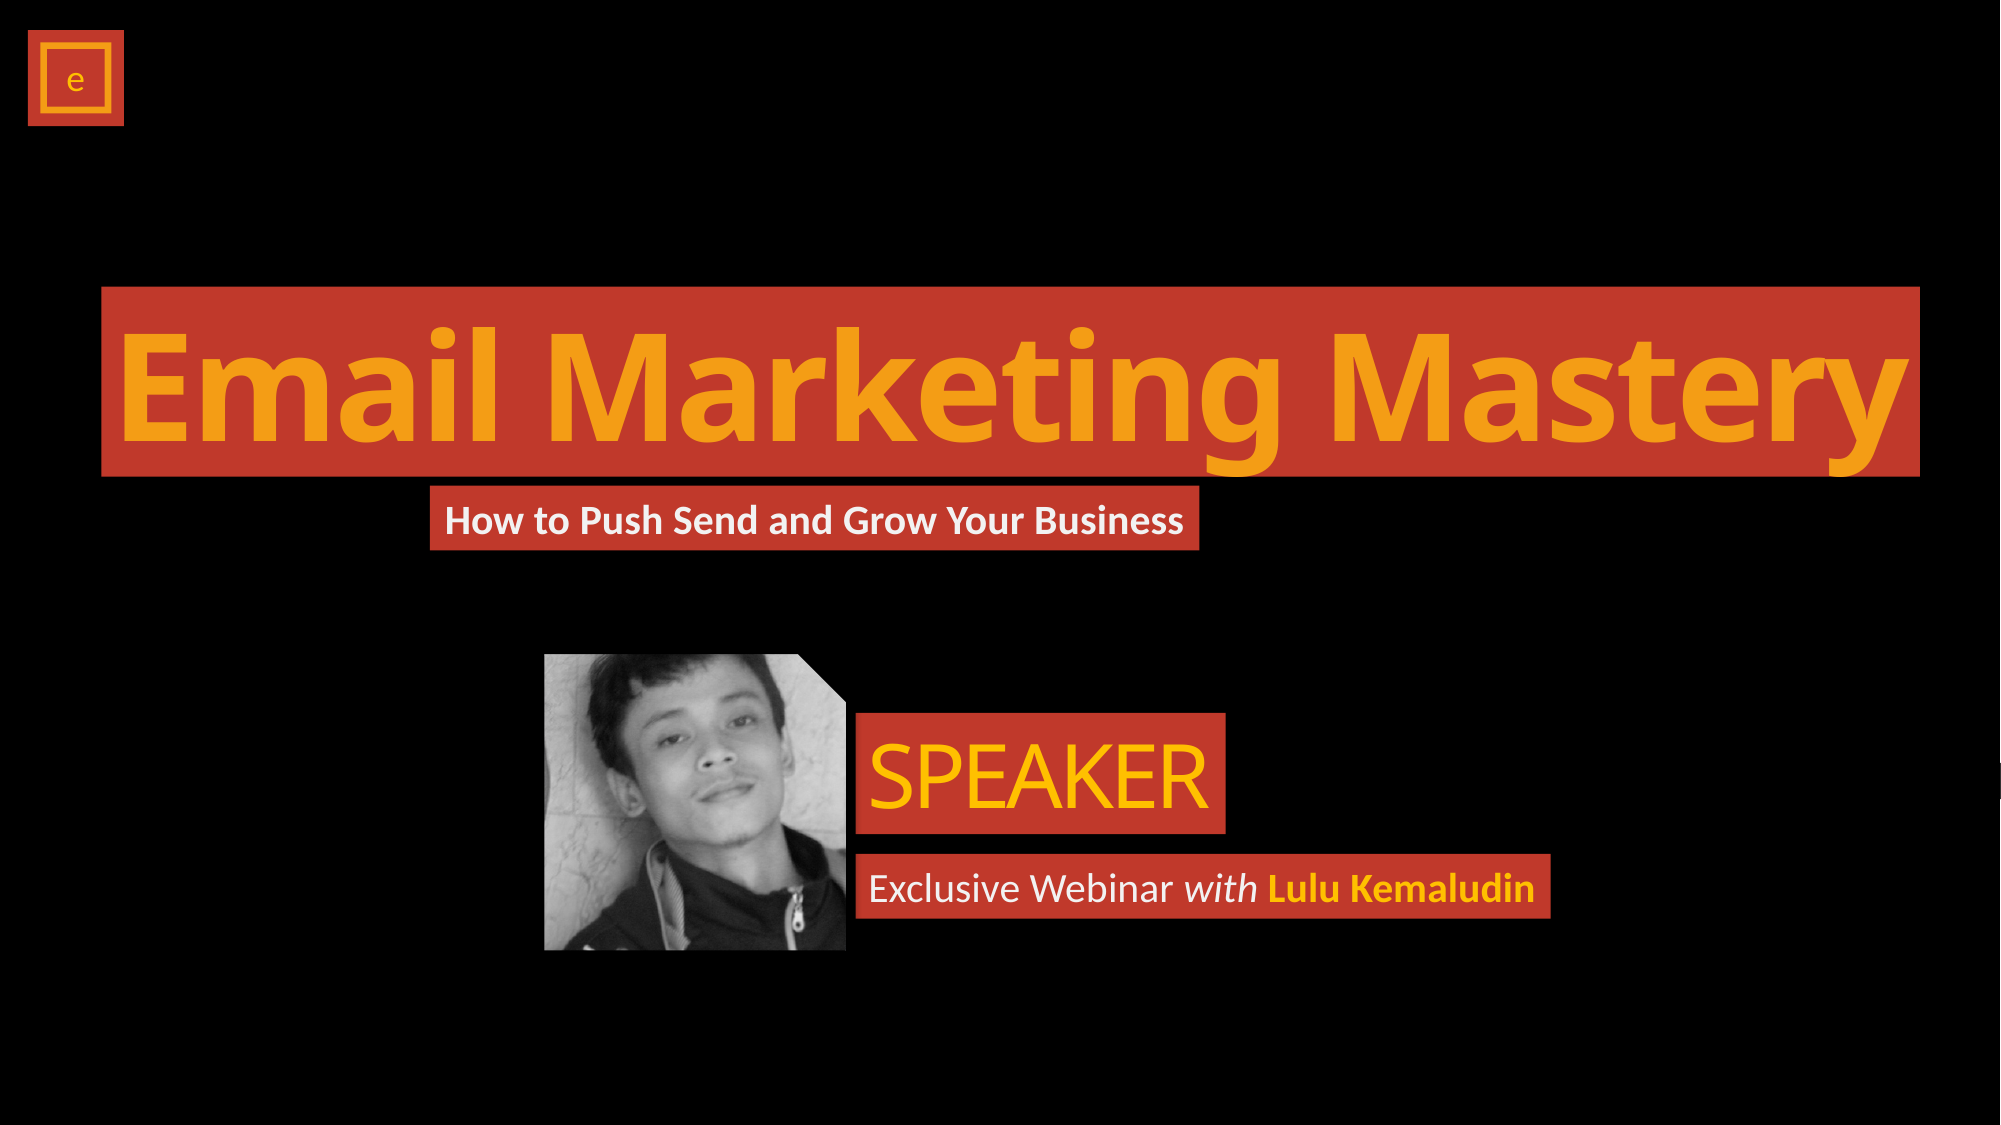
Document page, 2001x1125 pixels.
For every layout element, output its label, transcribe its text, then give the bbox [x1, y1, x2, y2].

text_box SPEAKER [860, 712, 1226, 835]
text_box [500, 649, 851, 956]
text_box How to Push Send and Grow Your Business [429, 485, 1200, 551]
text_box Email Marketing Mastery [101, 286, 1920, 477]
text_box Exclusive Webinar with Lulu Kemaludin [860, 853, 1551, 919]
